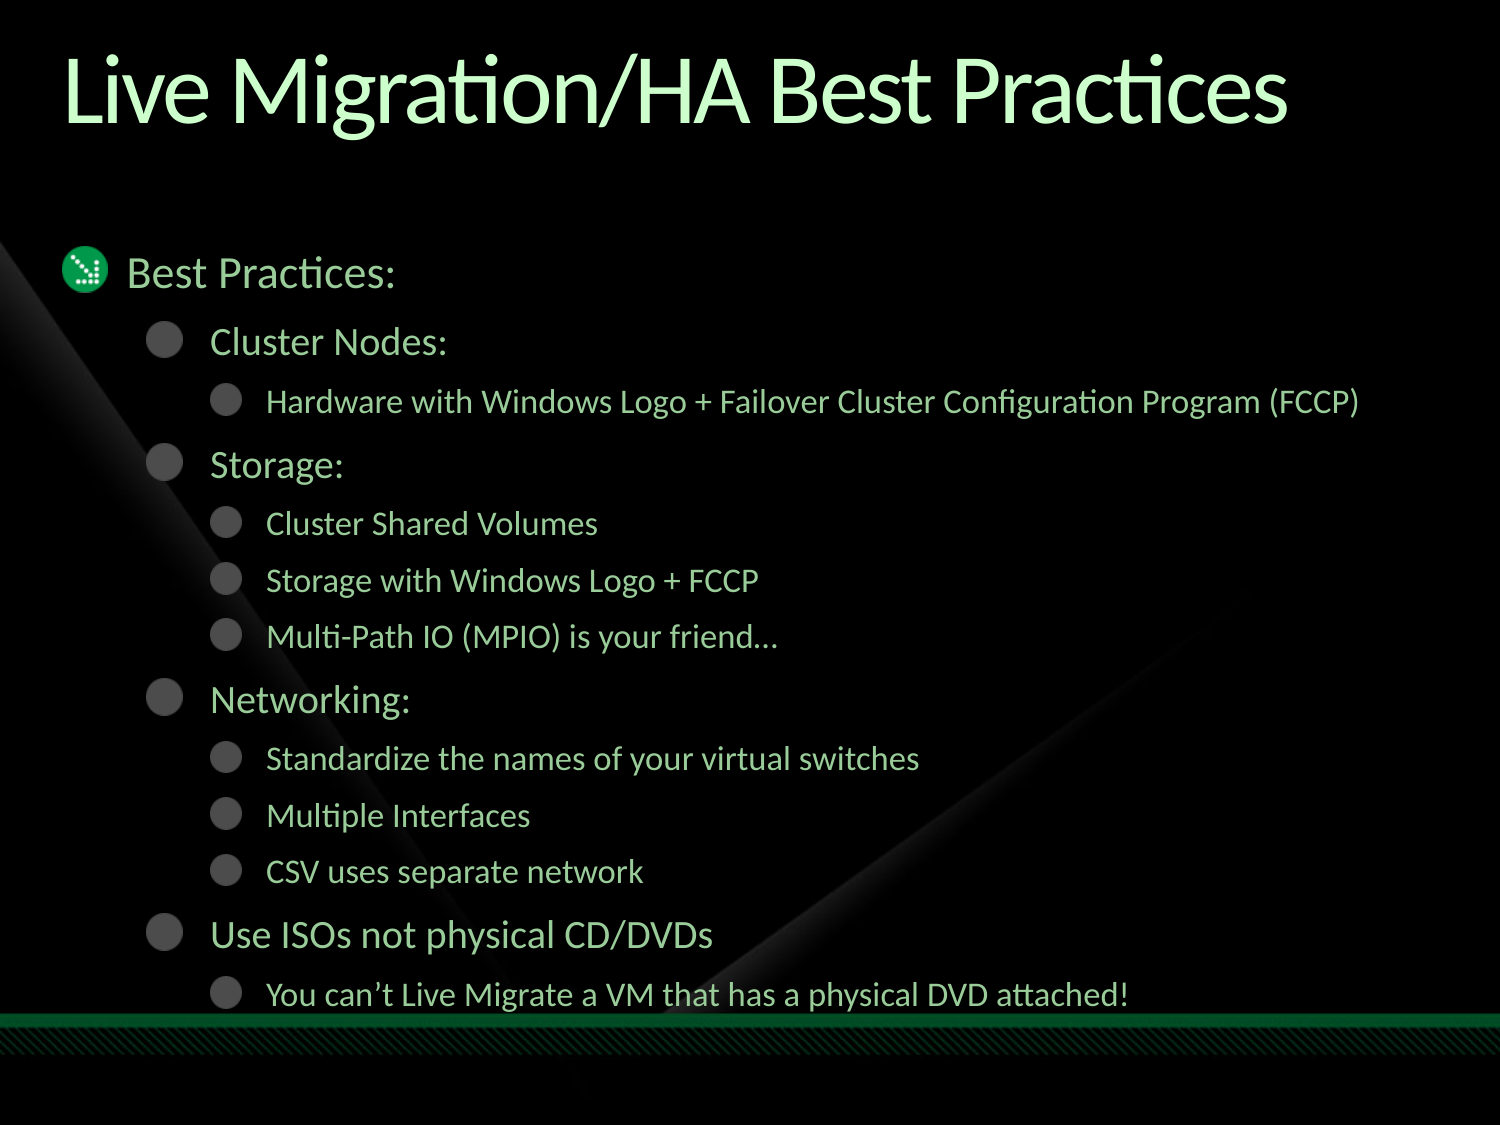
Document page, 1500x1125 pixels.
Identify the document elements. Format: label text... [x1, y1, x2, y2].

title Live Migration/HA Best Practices [62, 37, 1438, 147]
list Best Practices: Cluster Nodes: Hardware with Windows Logo + Failover Cluster Configuration Program (FCCP) Storage: Cluster Shared Volumes Storage with Windows Logo + FCCP Multi-Path IO (MPIO) is your friend… Networking: Standardize the names of your virtual switches Multiple Interfaces CSV uses separate network Use ISOs not physical CD/DVDs You can’t Live Migrate a VM that has a physical DVD attached! [62, 231, 1438, 1014]
picture [0, 0, 1500, 1125]
